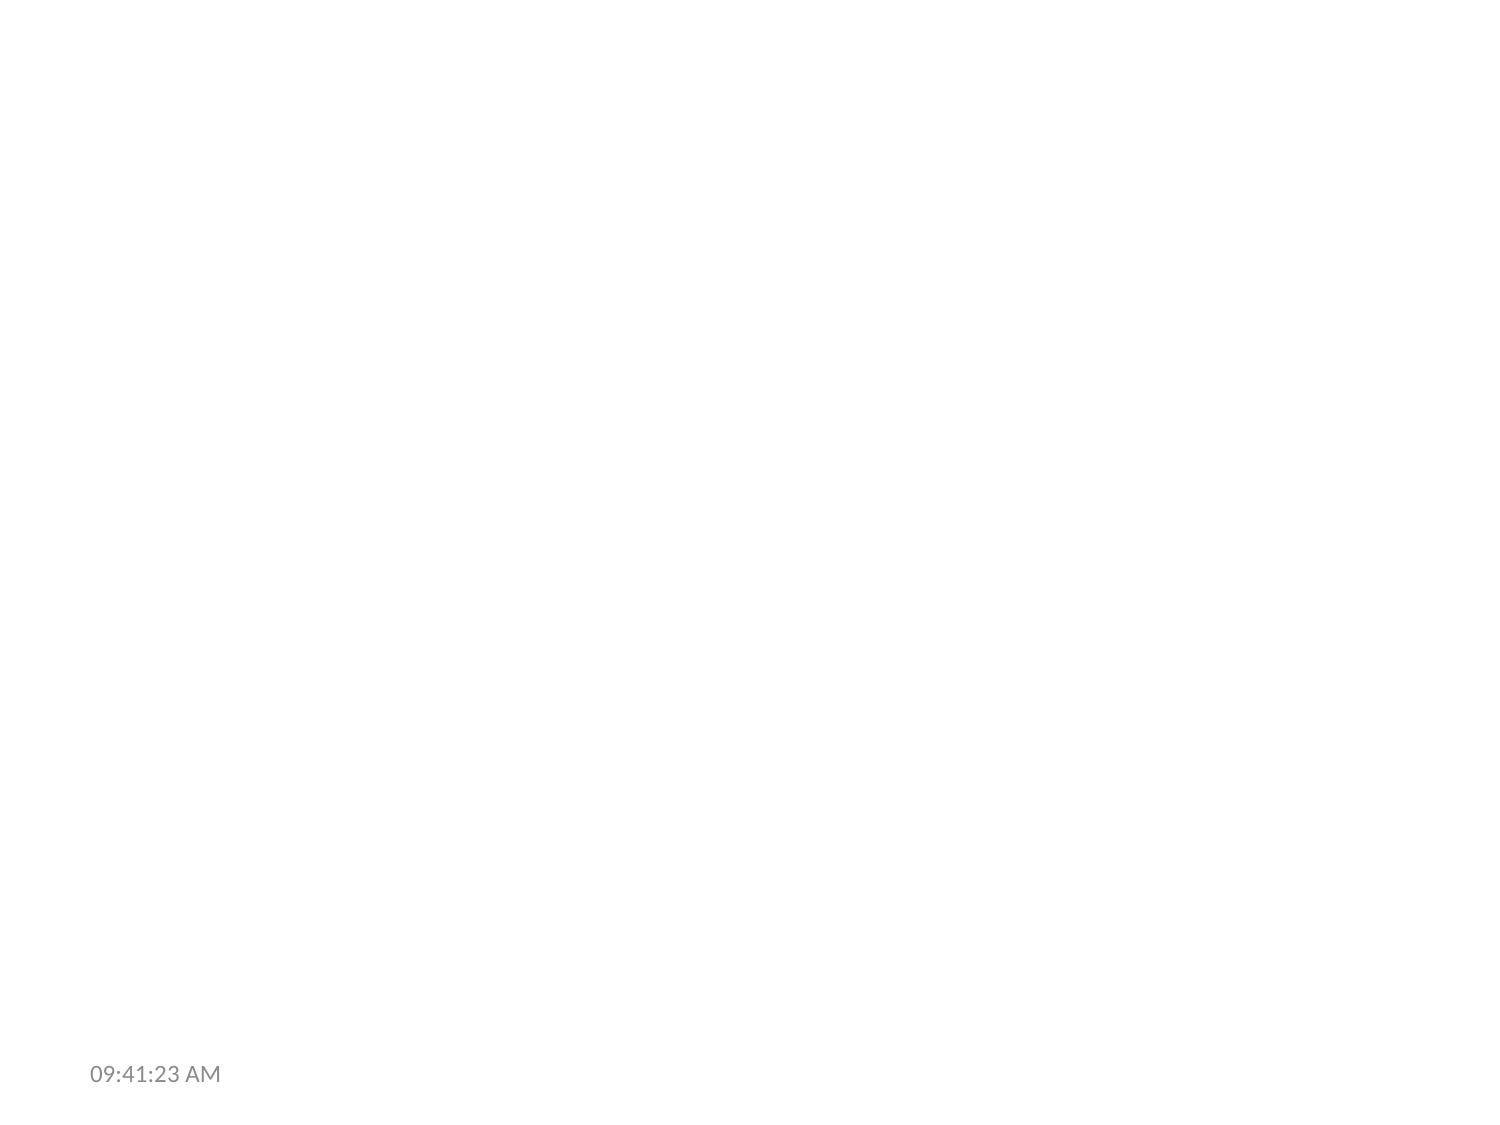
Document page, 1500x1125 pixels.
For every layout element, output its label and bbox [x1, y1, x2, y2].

slide_number [75, 1042, 425, 1103]
